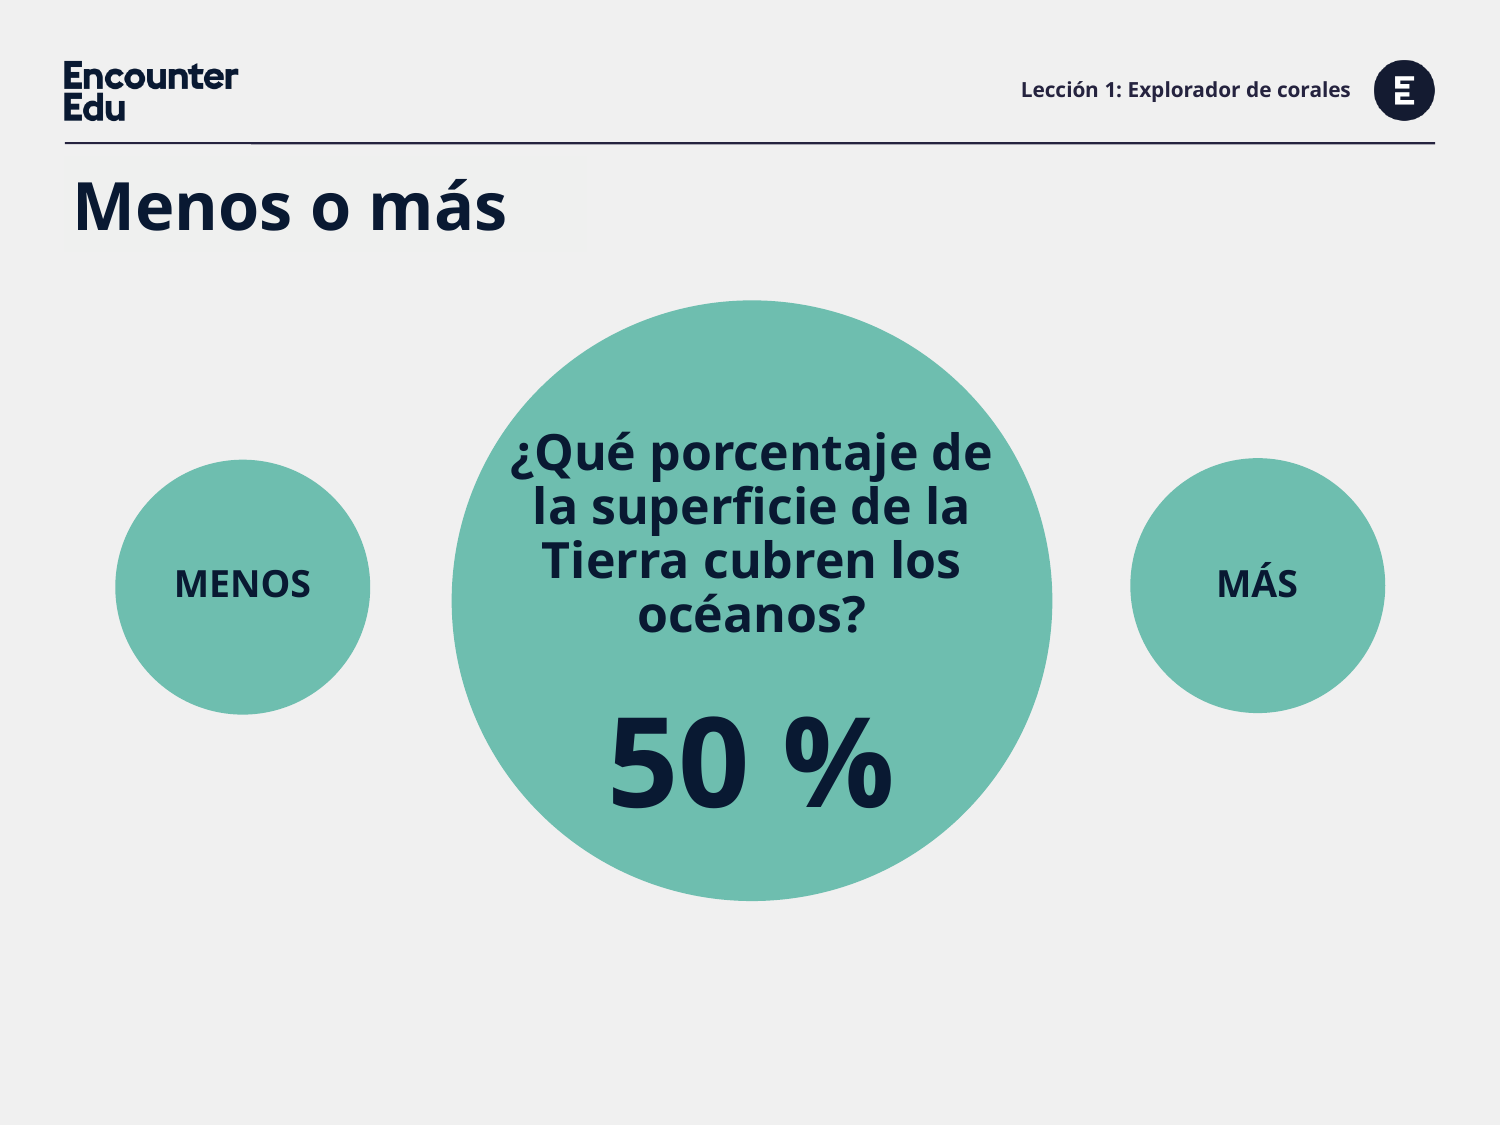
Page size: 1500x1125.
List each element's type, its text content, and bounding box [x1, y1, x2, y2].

text_box Menos o más [64, 156, 587, 252]
text_box MÁS [1079, 516, 1435, 655]
list 50 % [482, 691, 1021, 874]
title Lección 1: Explorador de corales [749, 67, 1359, 114]
list MENOS [64, 515, 421, 656]
list ¿Qué porcentaje de la superficie de la Tierra cubren los océanos? [482, 419, 1021, 602]
picture [60, 59, 243, 122]
picture [1372, 58, 1436, 122]
